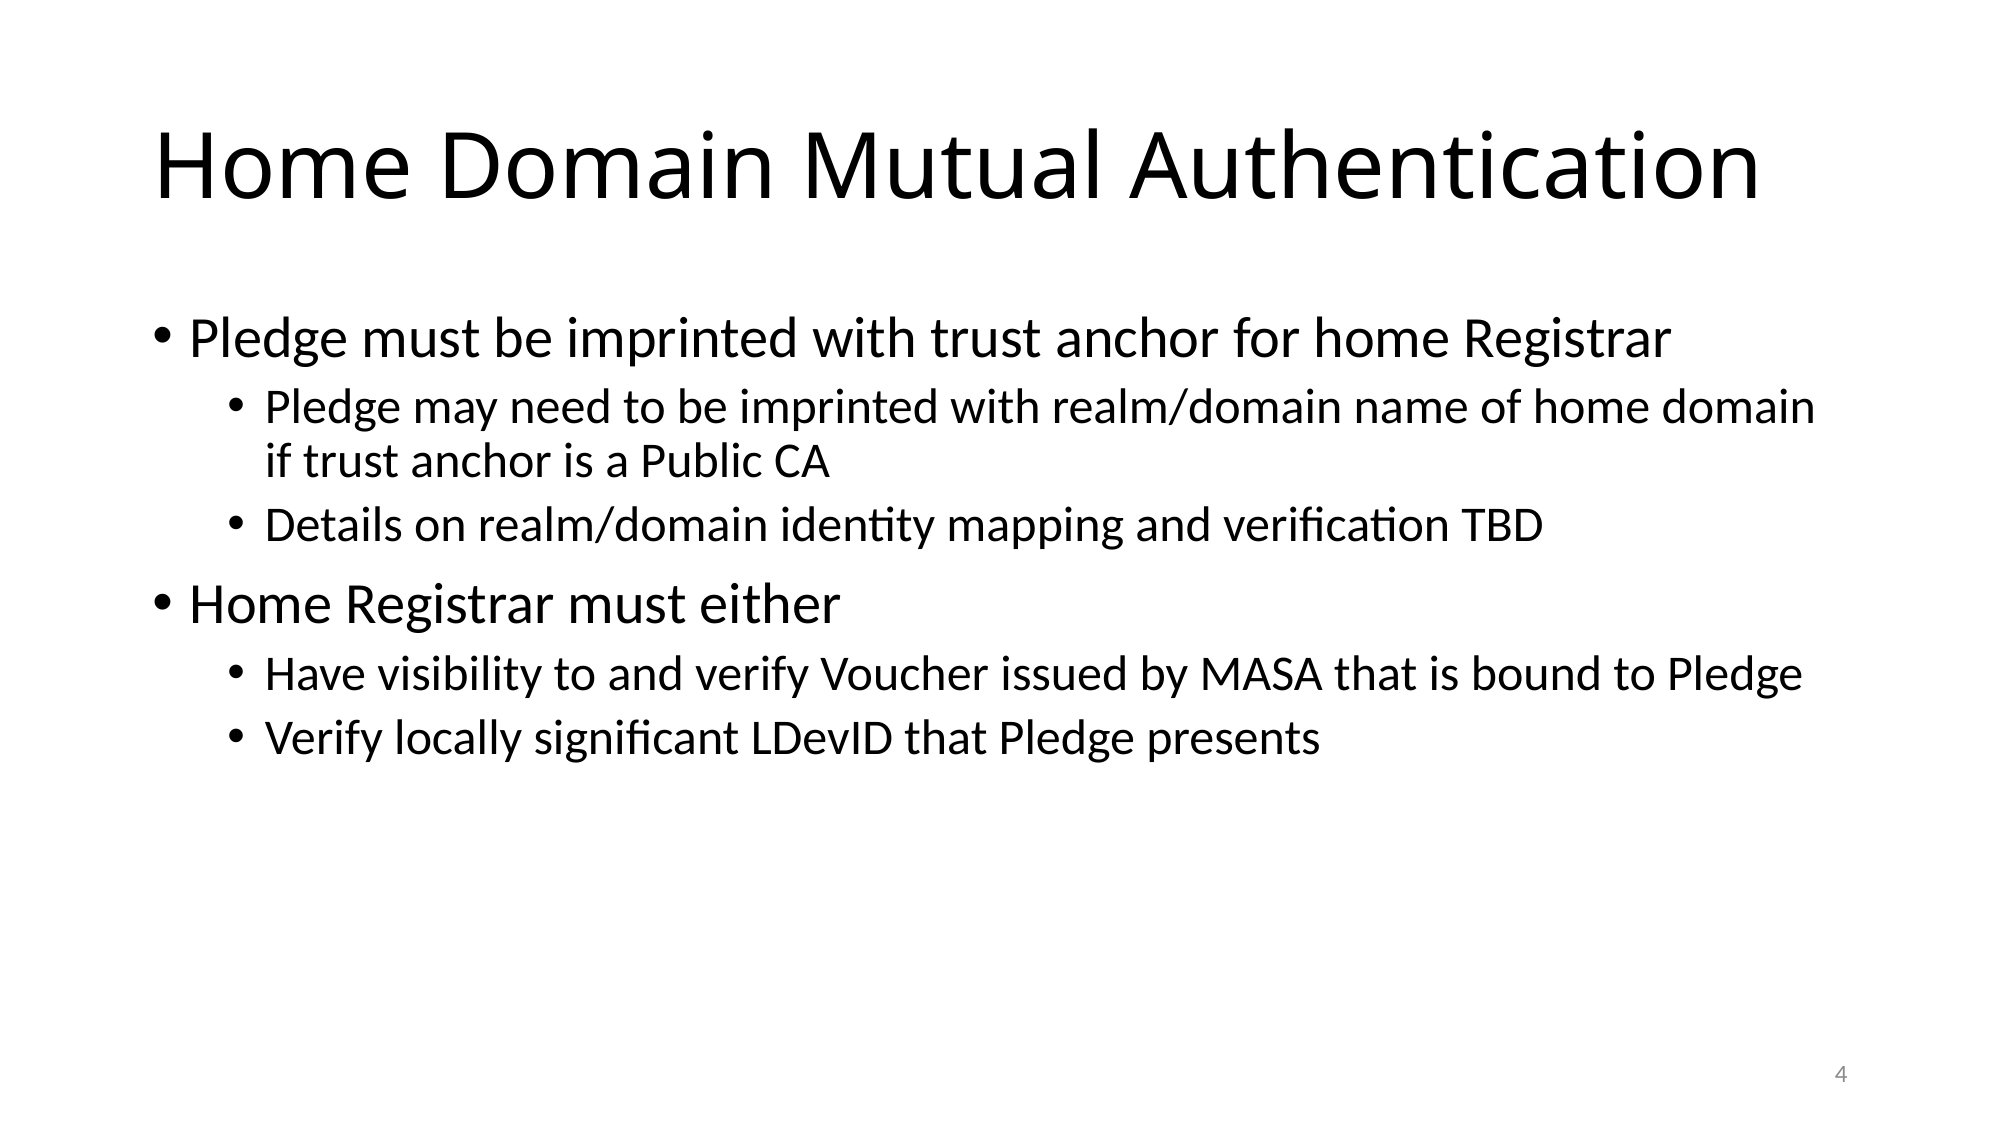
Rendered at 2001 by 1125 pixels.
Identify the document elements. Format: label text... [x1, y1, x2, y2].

slide_number 4 [1412, 1042, 1863, 1103]
list Pledge must be imprinted with trust anchor for home Registrar Pledge may need to be imprinted with realm/domain name of home domain if trust anchor is a Public CA Details on realm/domain identity mapping and verification TBD Home Registrar must either Have visibility to and verify Voucher issued by MASA that is bound to Pledge Verify locally significant LDevID that Pledge presents [137, 299, 1863, 1014]
title Home Domain Mutual Authentication [137, 59, 1863, 278]
